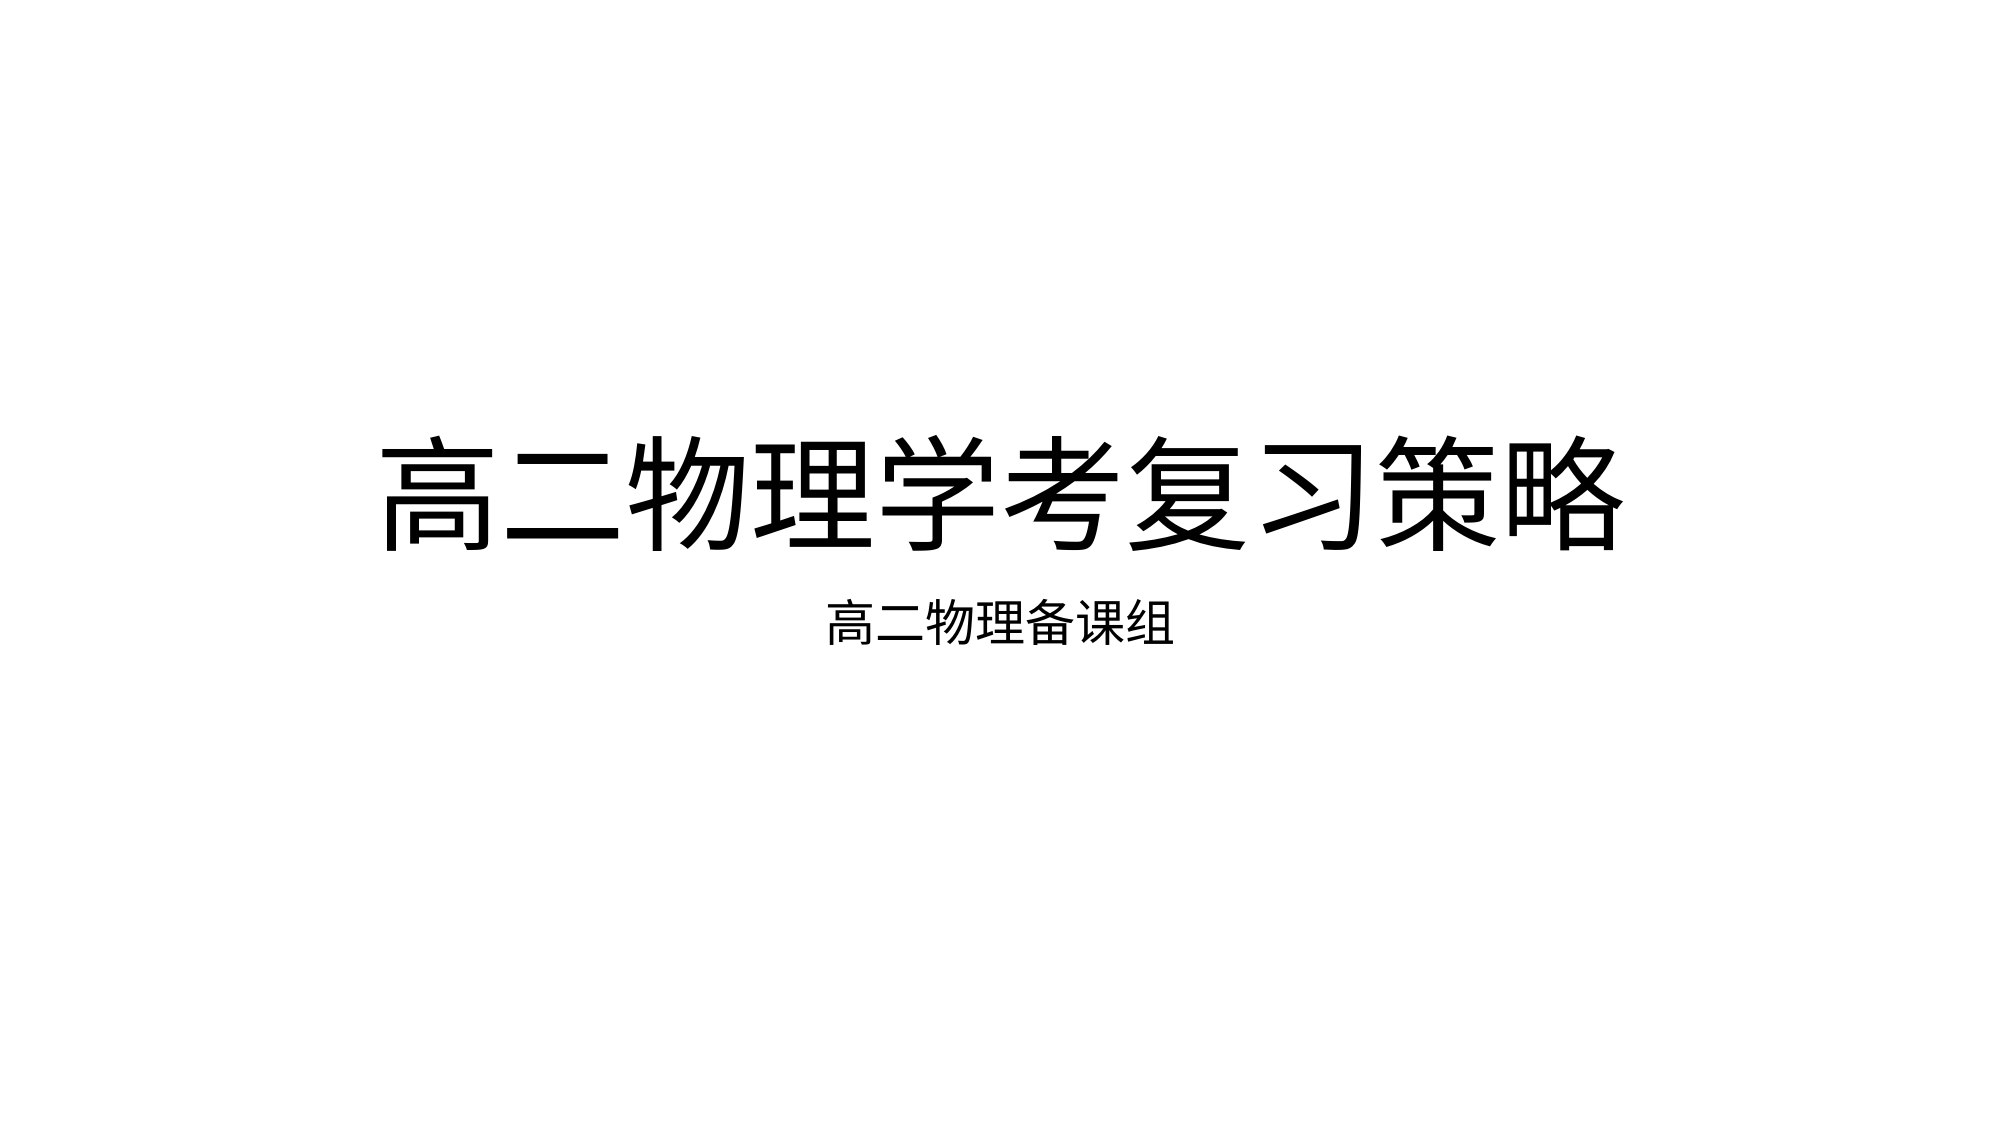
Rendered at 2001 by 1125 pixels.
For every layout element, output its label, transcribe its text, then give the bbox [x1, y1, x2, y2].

title 高二物理学考复习策略 [249, 184, 1750, 576]
subtitle 高二物理备课组 [249, 590, 1750, 863]
